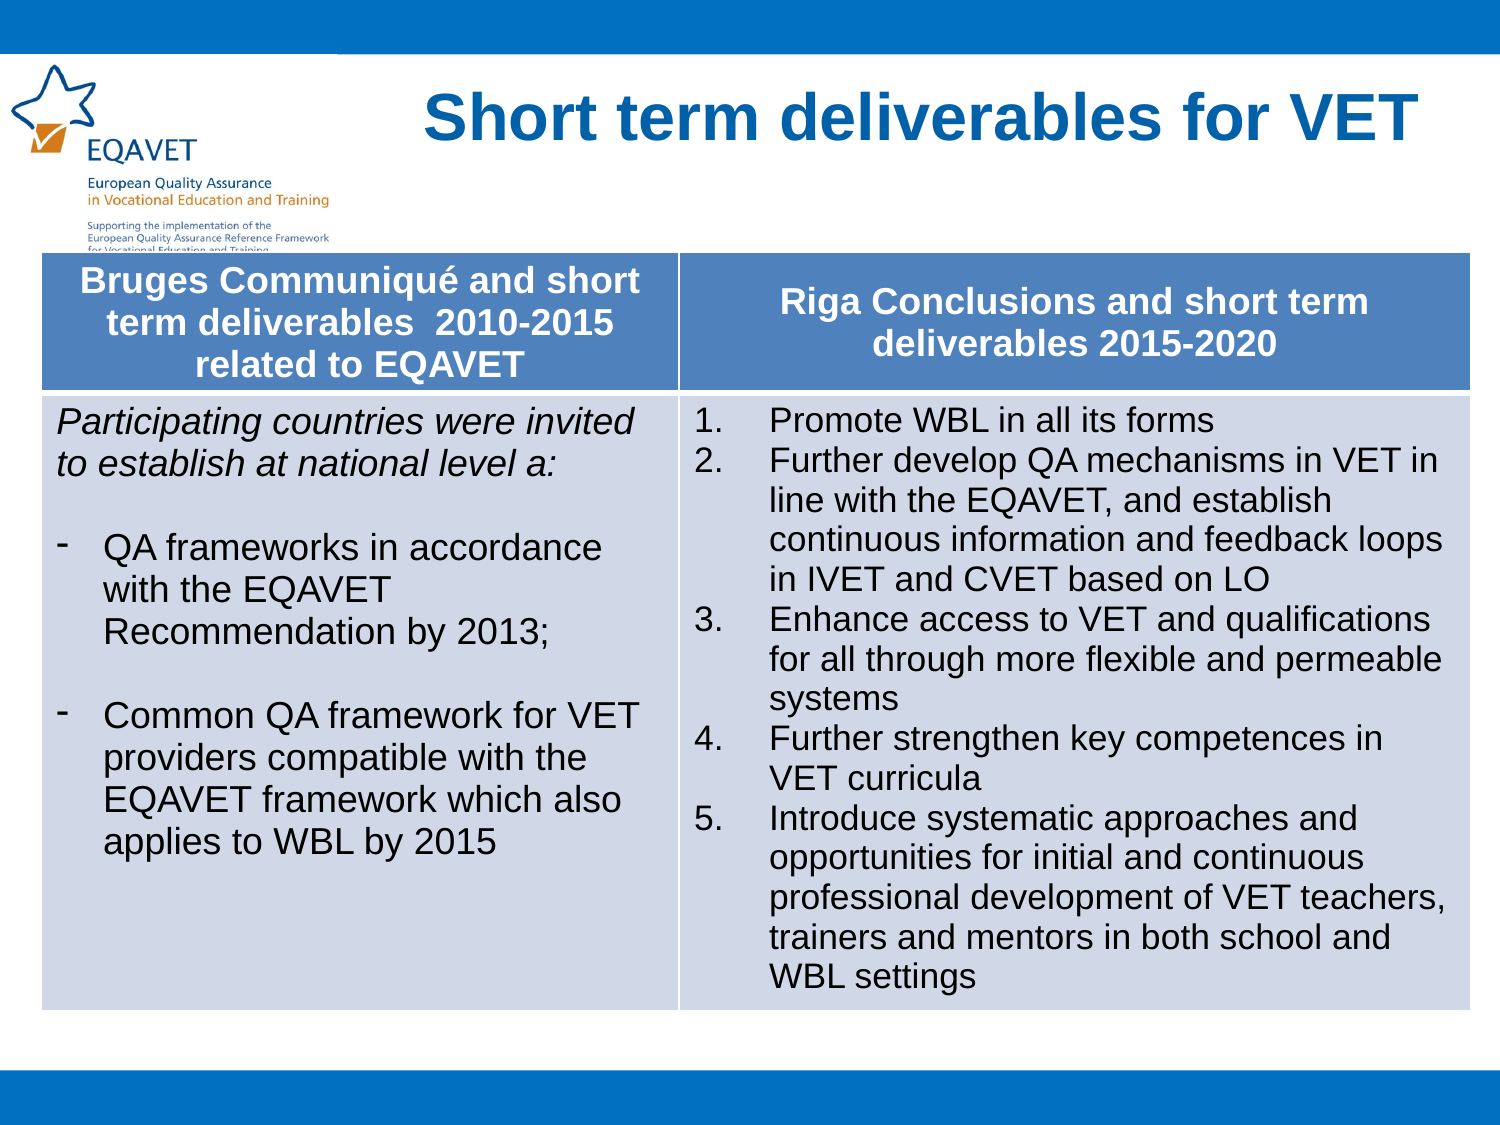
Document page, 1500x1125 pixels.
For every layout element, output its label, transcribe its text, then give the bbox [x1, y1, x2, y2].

list Short term deliverables for VET [301, 66, 1436, 251]
table_header Riga Conclusions and short term deliverables 2015-2020 [680, 253, 1470, 390]
table_cell Participating countries were invited to establish at national level a: QA frameworks in accordance with the EQAVET Recommendation by 2013; Common QA framework for VET providers compatible with the EQAVET framework which also applies to WBL by 2015 [42, 396, 678, 1010]
table_header Bruges Communiqué and short term deliverables 2010-2015 related to EQAVET [42, 253, 678, 390]
table_cell Promote WBL in all its forms Further develop QA mechanisms in VET in line with the EQAVET, and establish continuous information and feedback loops in IVET and CVET based on LO Enhance access to VET and qualifications for all through more flexible and permeable systems Further strengthen key competences in VET curricula Introduce systematic approaches and opportunities for initial and continuous professional development of VET teachers, trainers and mentors in both school and WBL settings [680, 396, 1470, 1010]
picture [0, 54, 337, 269]
